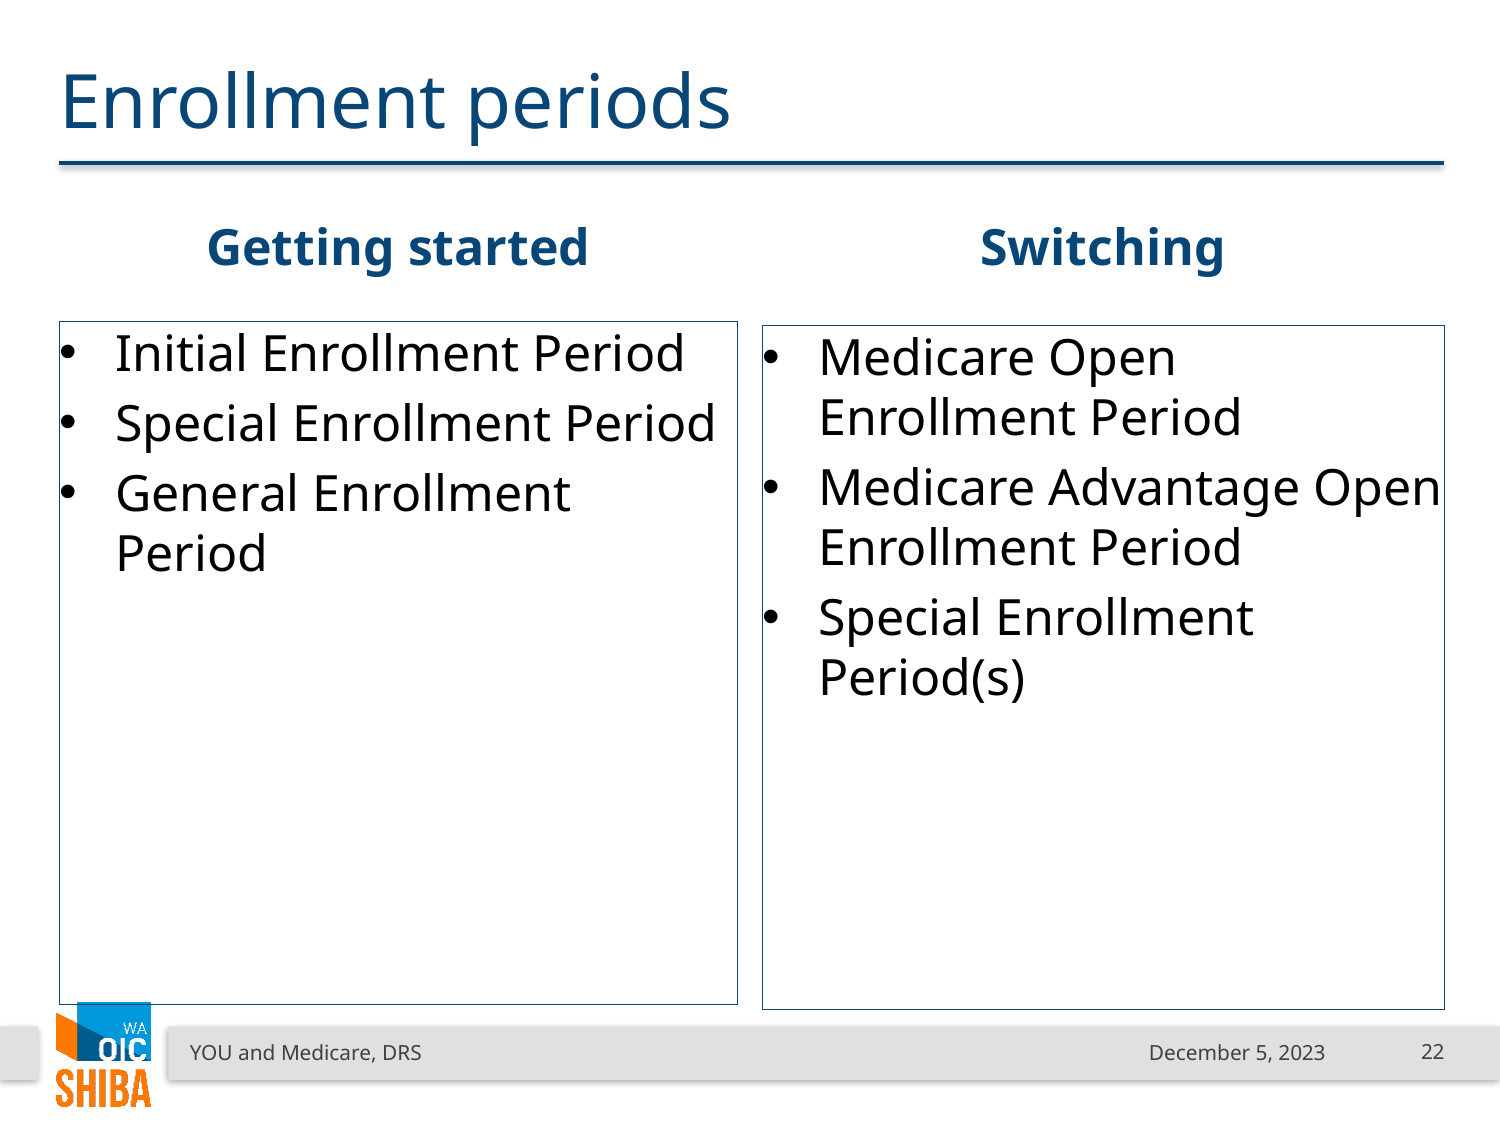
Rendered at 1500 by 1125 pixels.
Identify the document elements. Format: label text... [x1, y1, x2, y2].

footer YOU and Medicare, DRS [190, 1035, 785, 1069]
title Enrollment periods [59, 53, 1445, 164]
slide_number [975, 1035, 1326, 1069]
list Getting started [59, 215, 738, 291]
list Medicare Open Enrollment Period Medicare Advantage Open Enrollment Period Special Enrollment Period(s) [762, 325, 1445, 1010]
list Initial Enrollment Period Special Enrollment Period General Enrollment Period [59, 321, 738, 1005]
list Switching [761, 215, 1445, 291]
picture [56, 1002, 151, 1107]
slide_number 22 [1339, 1035, 1445, 1069]
